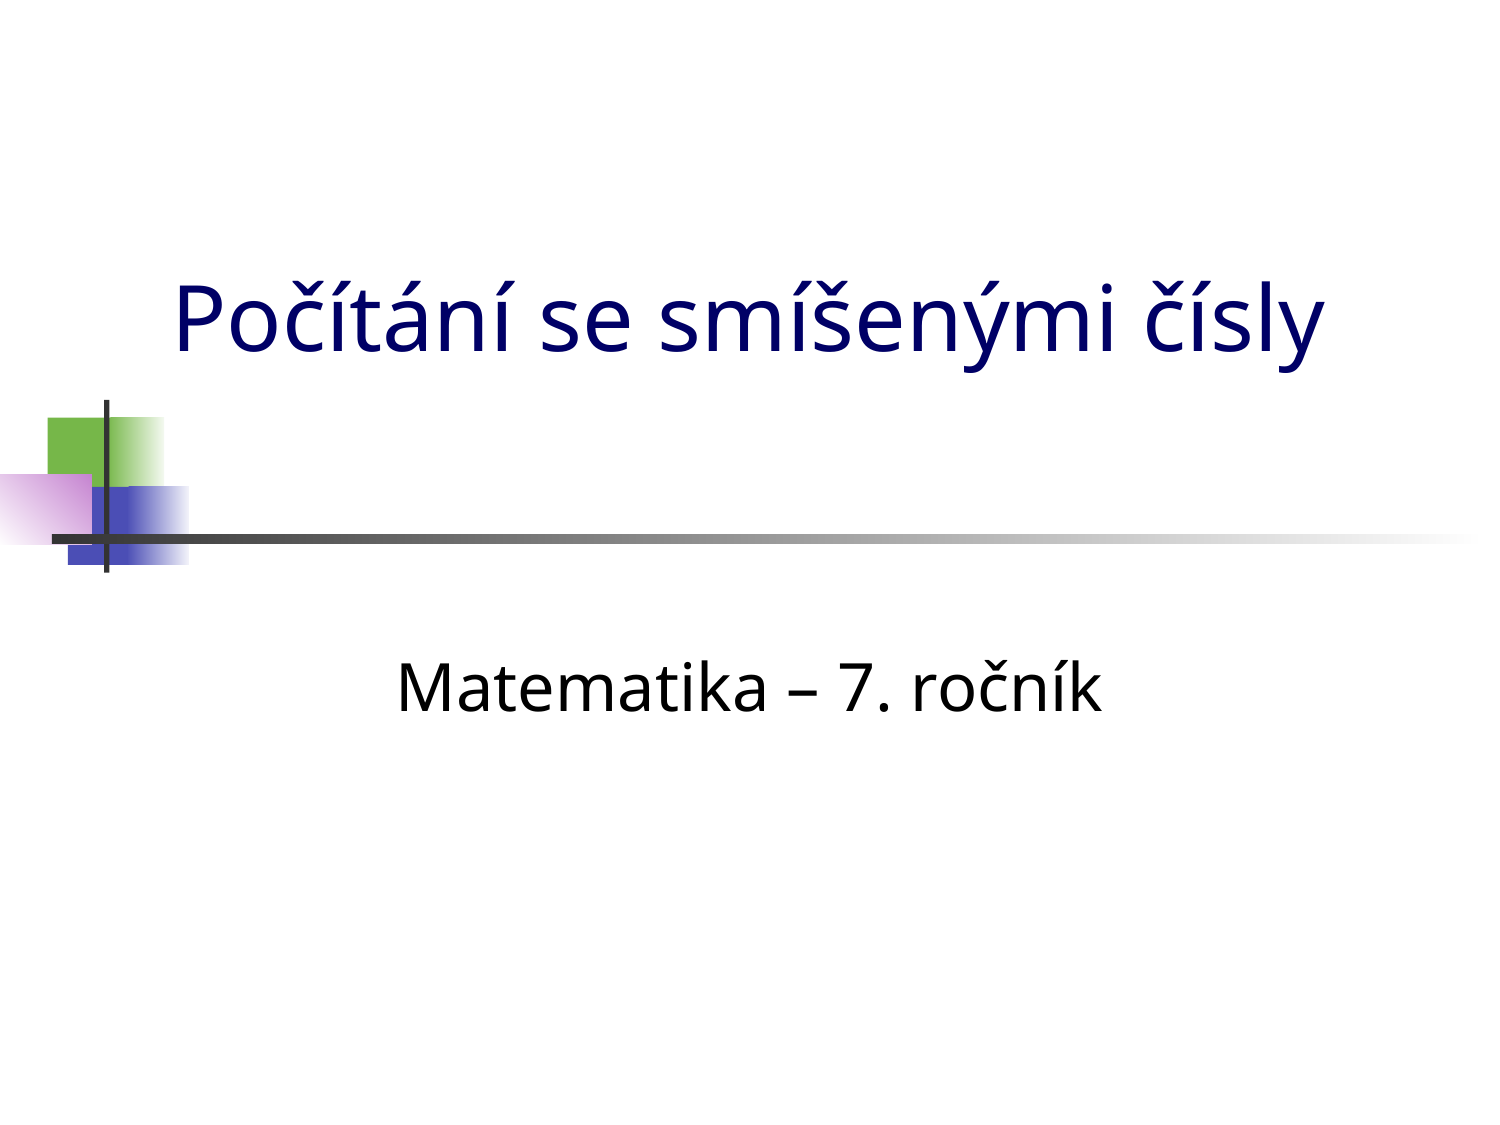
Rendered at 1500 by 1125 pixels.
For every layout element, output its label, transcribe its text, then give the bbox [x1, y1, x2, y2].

subtitle Matematika – 7. ročník [224, 637, 1276, 926]
title Počítání se smíšenými čísly [0, 136, 1499, 378]
